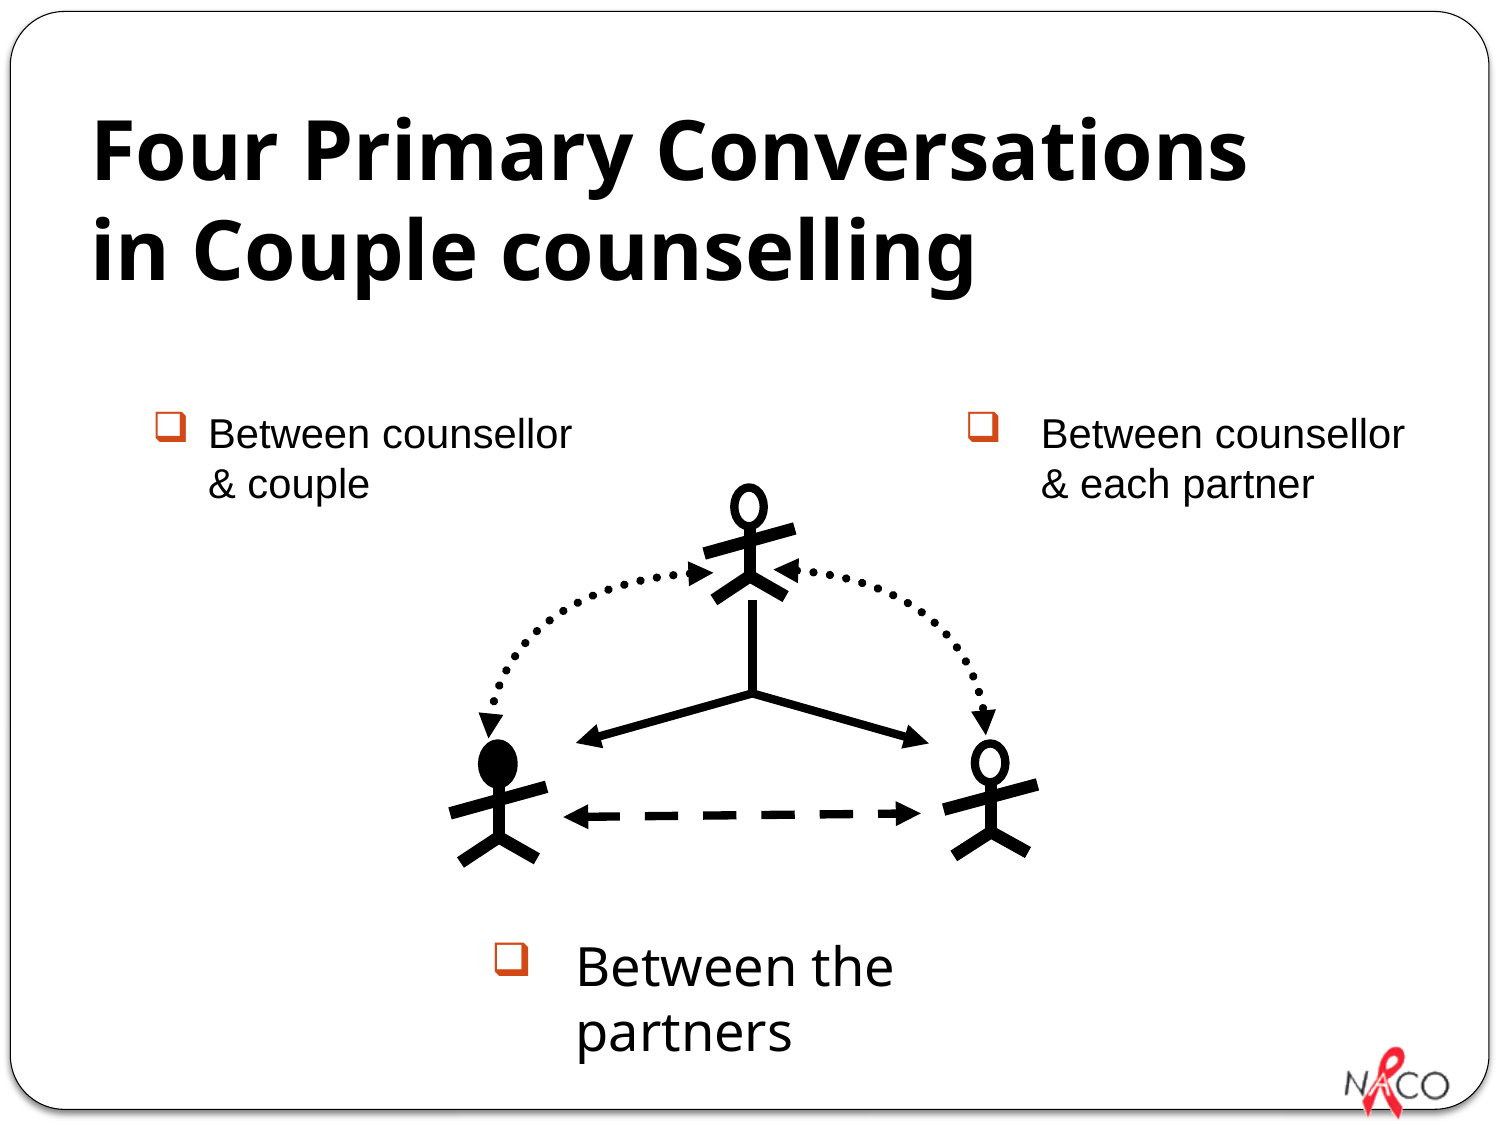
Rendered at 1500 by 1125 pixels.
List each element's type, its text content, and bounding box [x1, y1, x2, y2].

picture [1337, 1042, 1455, 1125]
text_box Between counsellor & couple [137, 399, 613, 515]
list Between the partners [462, 924, 1038, 1063]
title Four Primary Conversations in Couple counselling [74, 74, 1500, 313]
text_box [449, 487, 1038, 863]
text_box Between counsellor & each partner [950, 399, 1438, 515]
